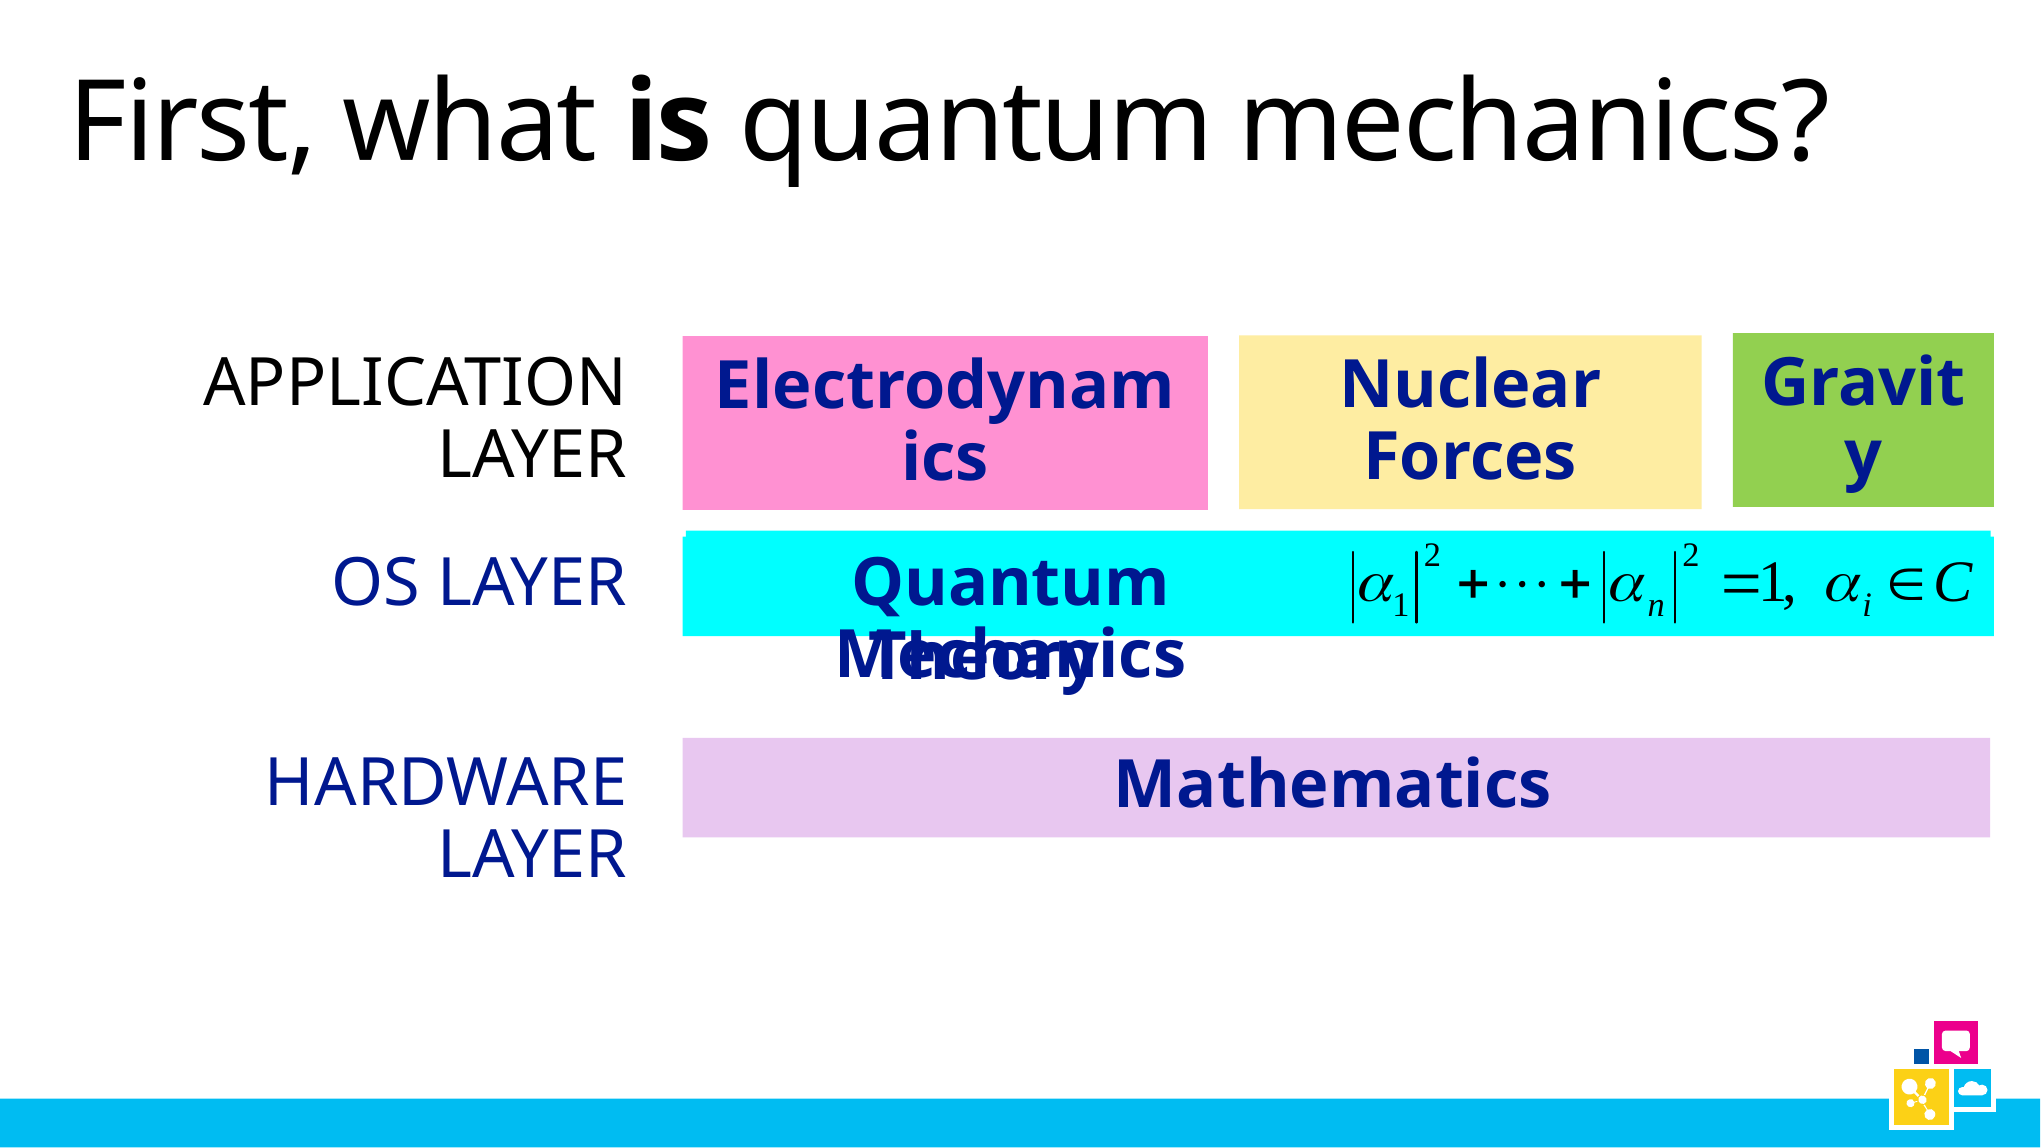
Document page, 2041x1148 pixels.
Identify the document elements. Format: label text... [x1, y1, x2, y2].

text_box [682, 737, 1991, 838]
title First, what is quantum mechanics? [45, 48, 1996, 200]
text_box Mathematics [720, 734, 1946, 837]
text_box OS LAYER [45, 533, 652, 636]
text_box Nuclear Forces [1239, 335, 1702, 510]
text_box Gravity [1732, 333, 1994, 507]
list APPLICATION LAYER [20, 333, 652, 437]
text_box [682, 534, 1995, 639]
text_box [685, 528, 1991, 637]
text_box Electrodynamics [682, 336, 1208, 510]
text_box HARDWARE LAYER [45, 733, 652, 907]
